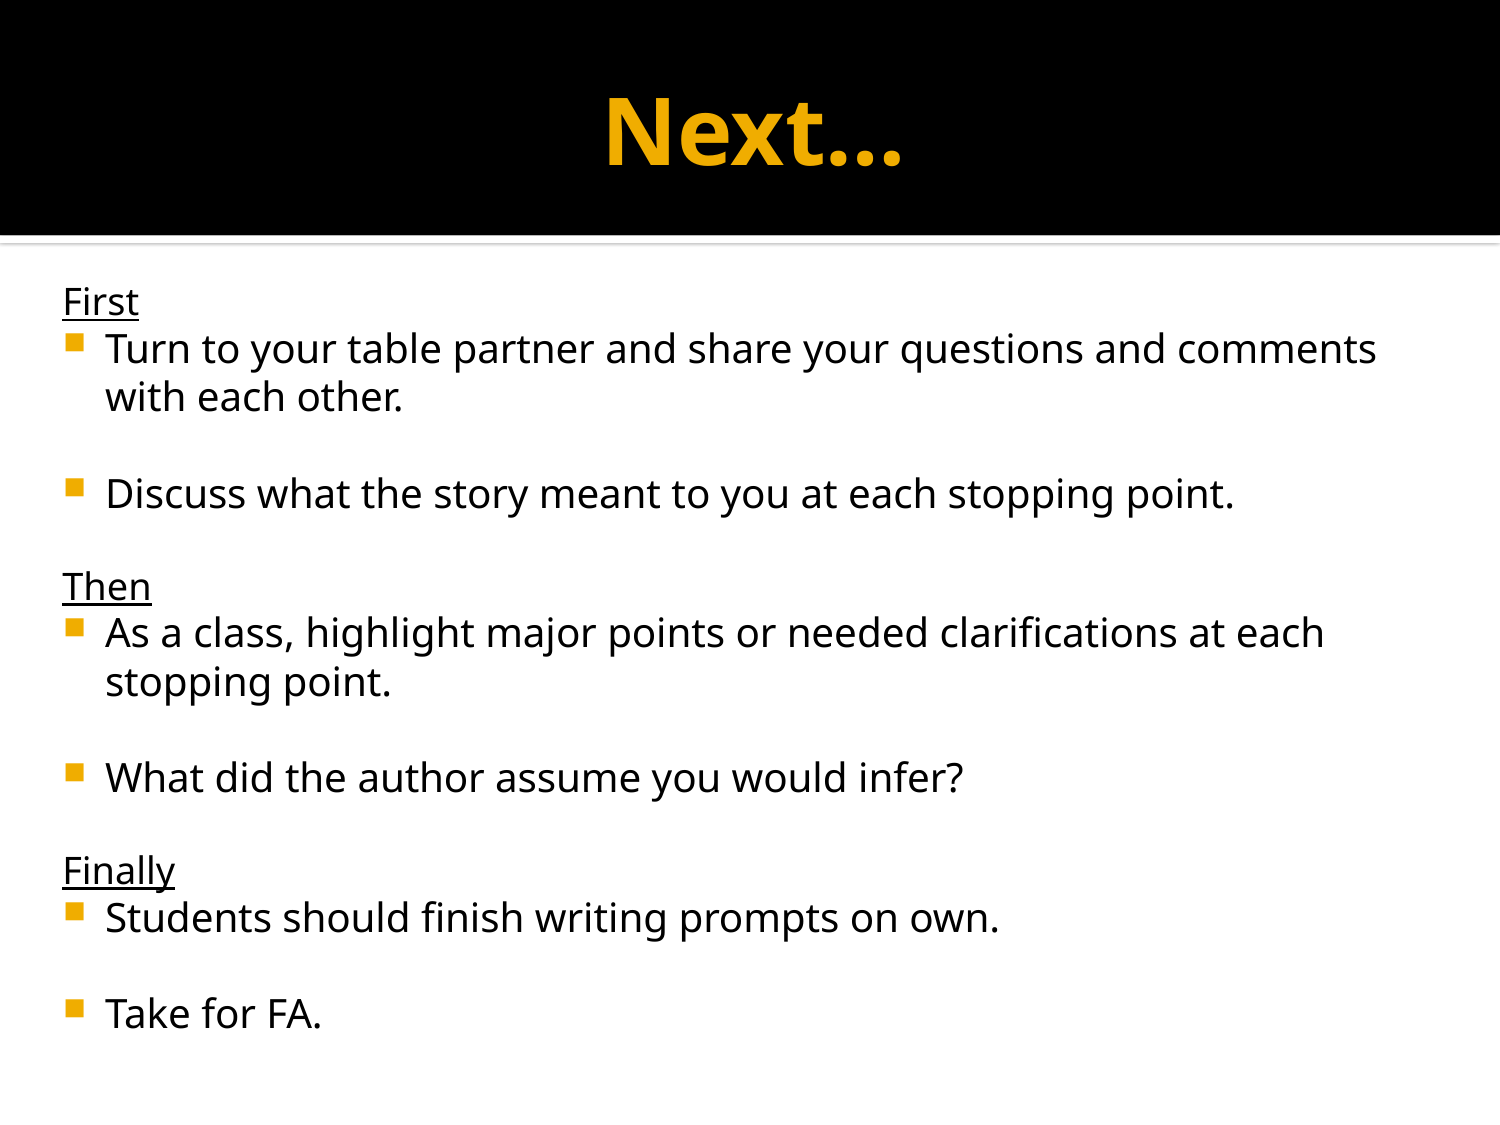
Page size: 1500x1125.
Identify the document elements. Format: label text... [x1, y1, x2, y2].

list First Turn to your table partner and share your questions and comments with each other. Discuss what the story meant to you at each stopping point. Then As a class, highlight major points or needed clarifications at each stopping point. What did the author assume you would infer? Finally Students should finish writing prompts on own. Take for FA. [37, 262, 1425, 1050]
title Next… [75, 25, 1425, 231]
